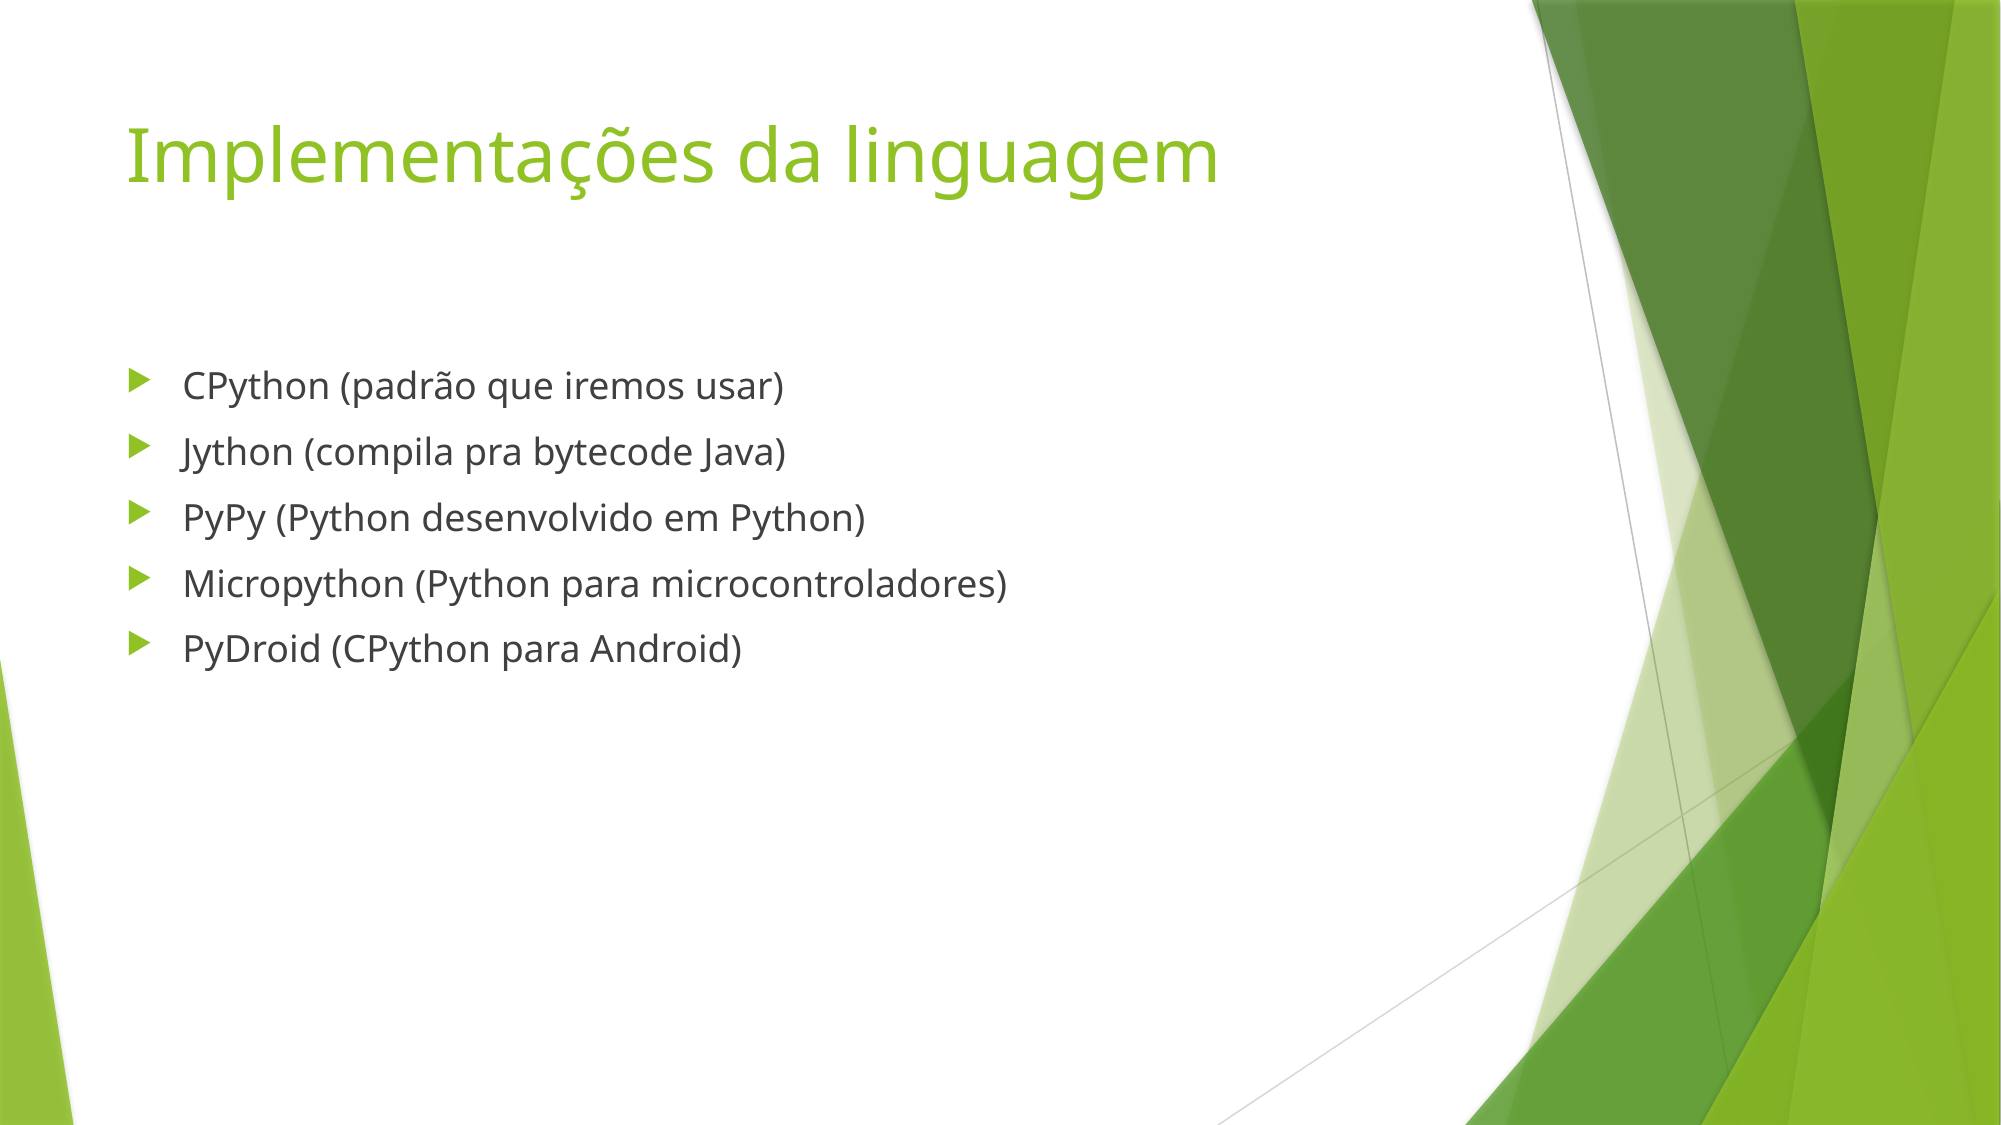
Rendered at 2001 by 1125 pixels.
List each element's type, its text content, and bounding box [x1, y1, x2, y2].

list CPython (padrão que iremos usar) Jython (compila pra bytecode Java) PyPy (Python desenvolvido em Python) Micropython (Python para microcontroladores) PyDroid (CPython para Android) [111, 354, 1522, 992]
title Implementações da linguagem [111, 99, 1522, 317]
